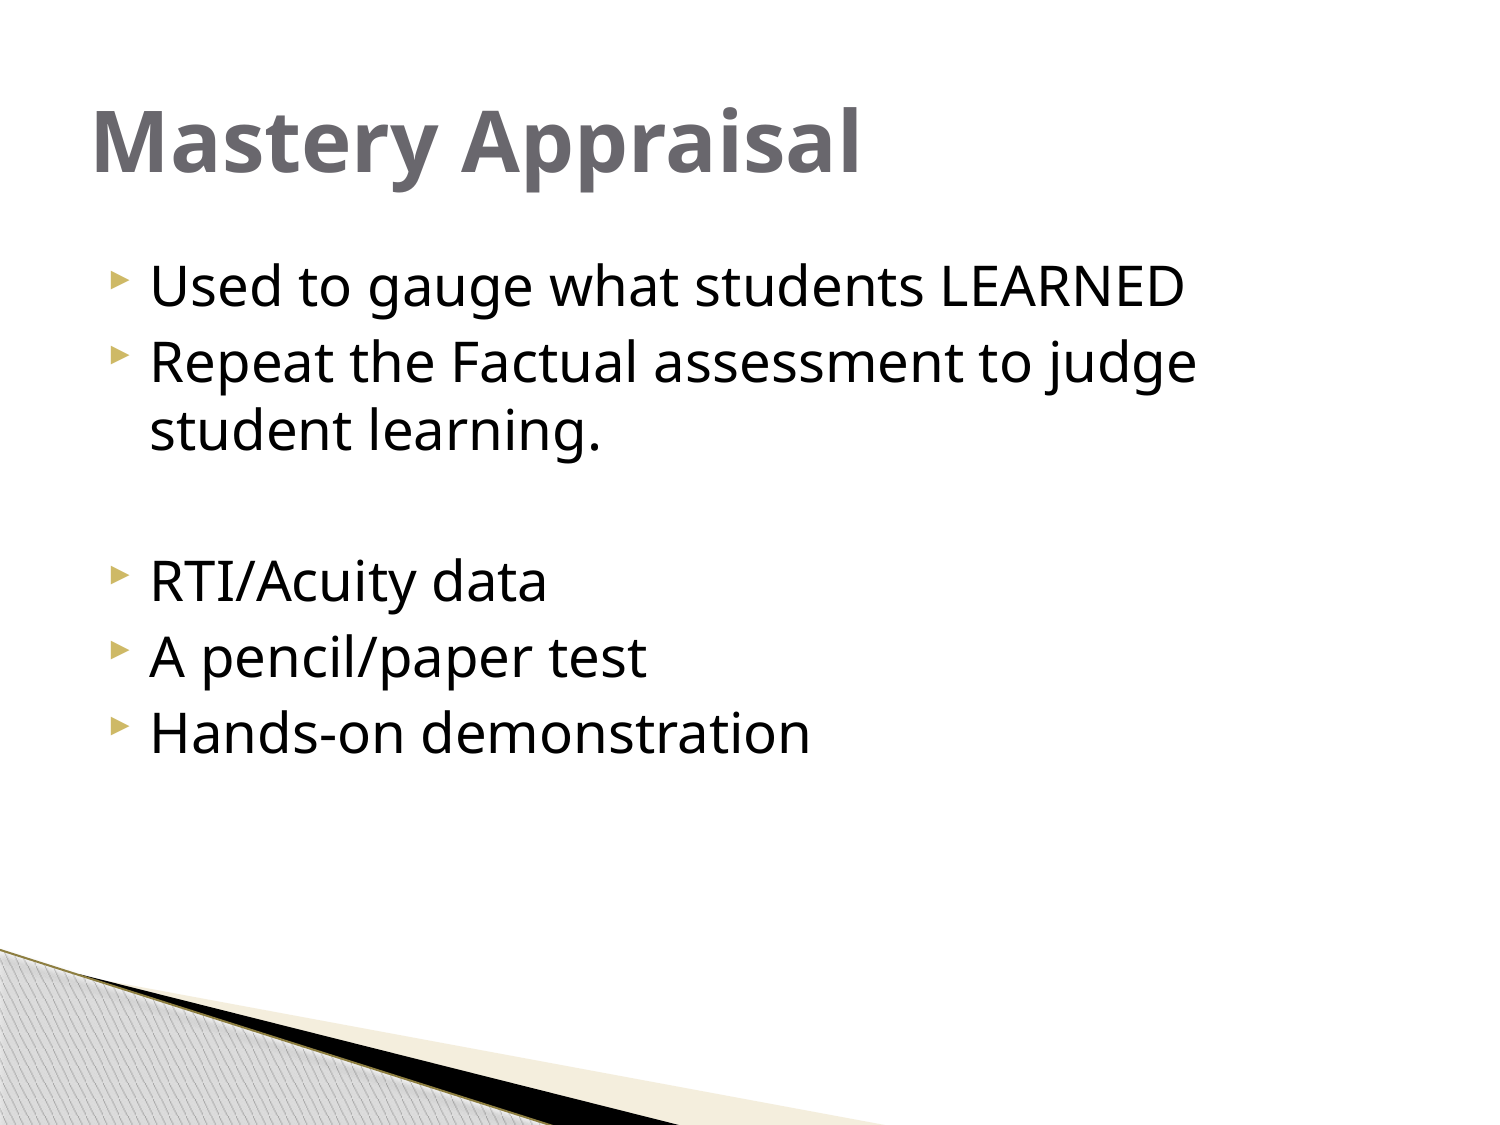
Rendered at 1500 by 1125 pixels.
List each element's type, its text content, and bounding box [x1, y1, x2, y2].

title Mastery Appraisal [75, 45, 1425, 233]
list Used to gauge what students LEARNED Repeat the Factual assessment to judge student learning. RTI/Acuity data A pencil/paper test Hands-on demonstration [75, 243, 1425, 986]
